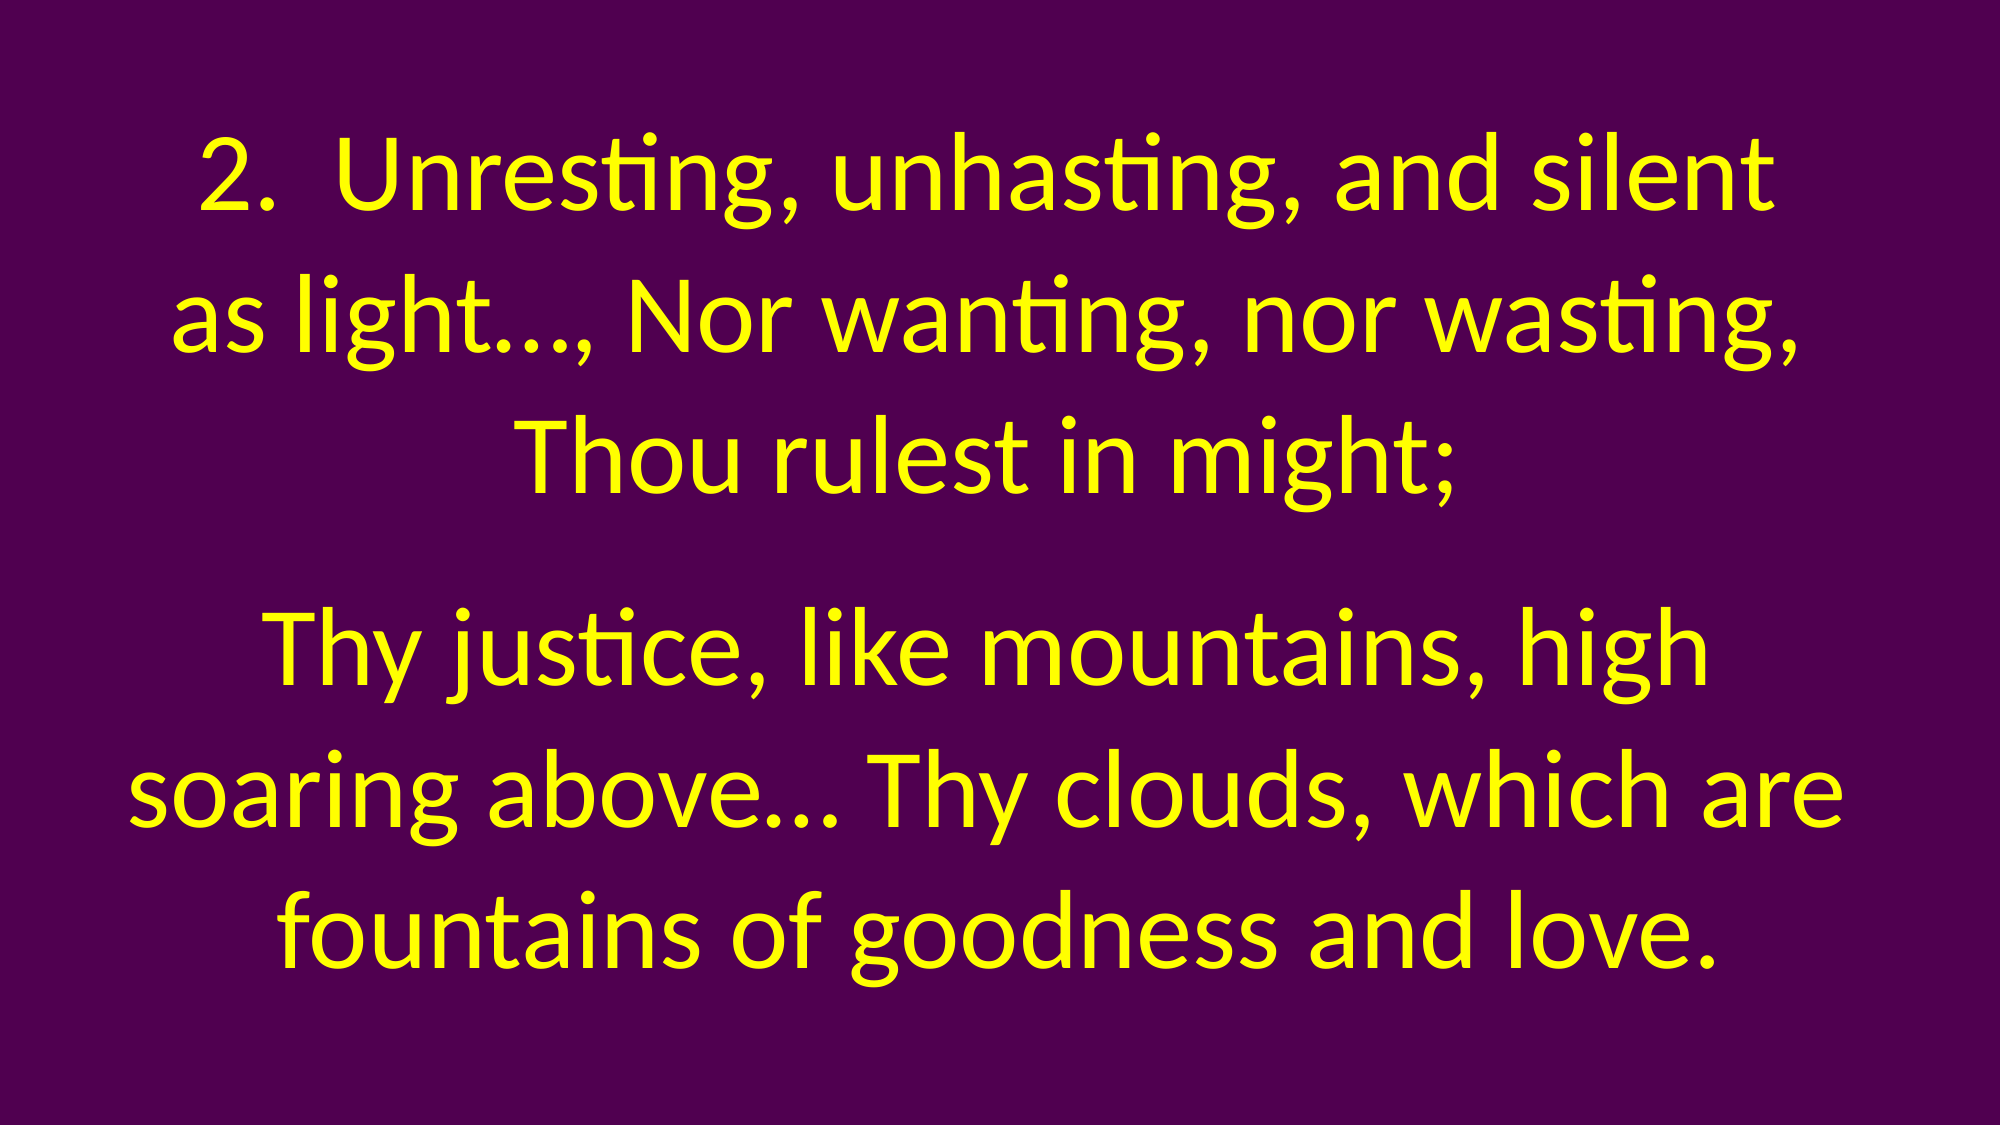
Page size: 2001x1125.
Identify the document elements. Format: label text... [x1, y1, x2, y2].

text_box 2. Unresting, unhasting, and silent as light…, Nor wanting, nor wasting, Thou rulest in might; Thy justice, like mountains, high soaring above… Thy clouds, which are fountains of goodness and love. [0, 83, 2000, 999]
